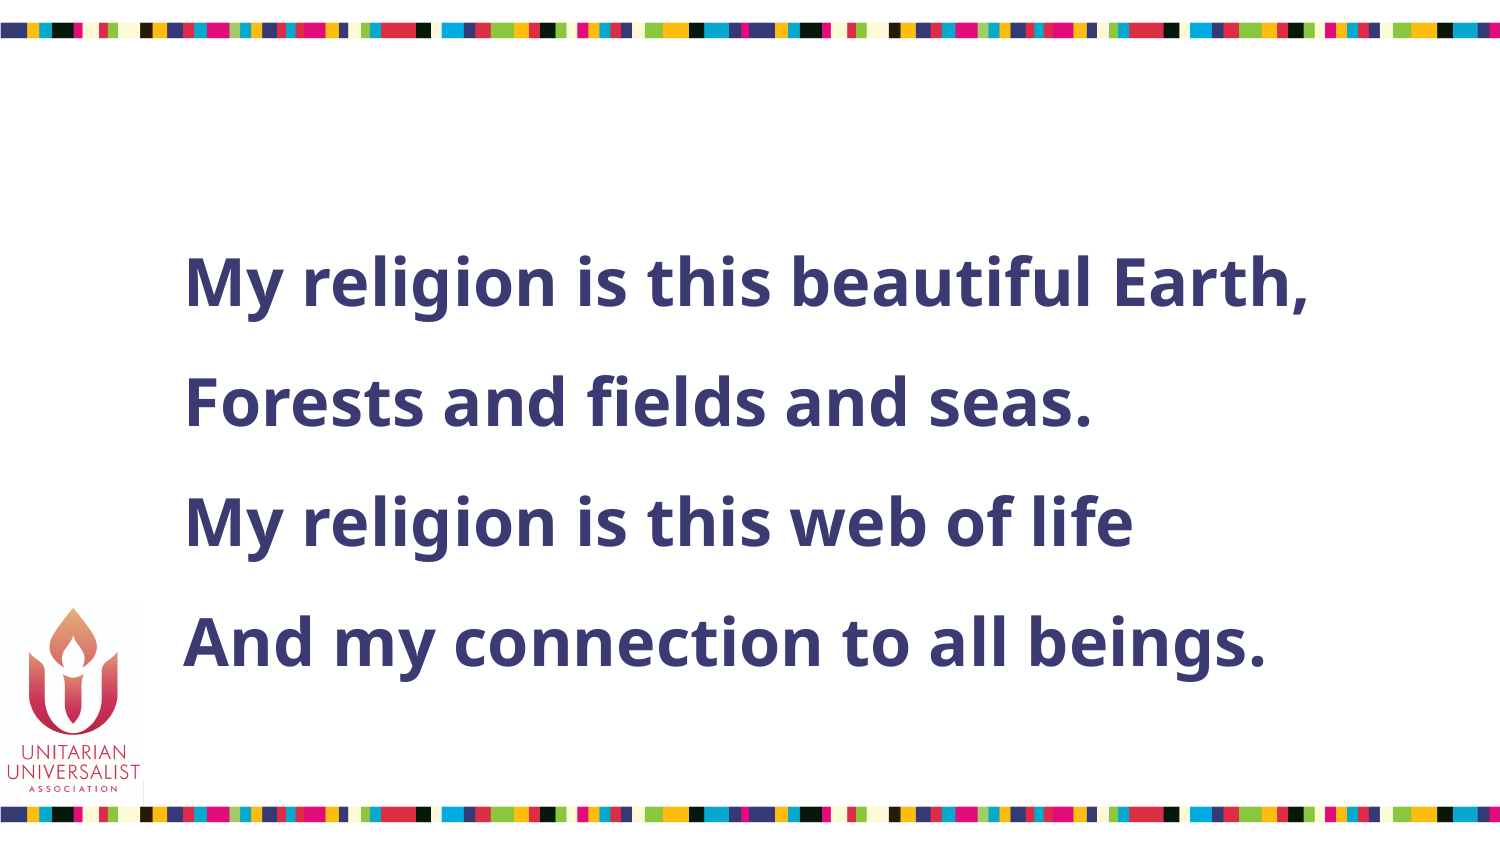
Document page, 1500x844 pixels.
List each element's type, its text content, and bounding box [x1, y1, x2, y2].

picture [0, 22, 1500, 40]
text_box My religion is this beautiful Earth, Forests and fields and seas. My religion is this web of life And my connection to all beings. [168, 184, 1421, 695]
picture [0, 600, 1500, 824]
